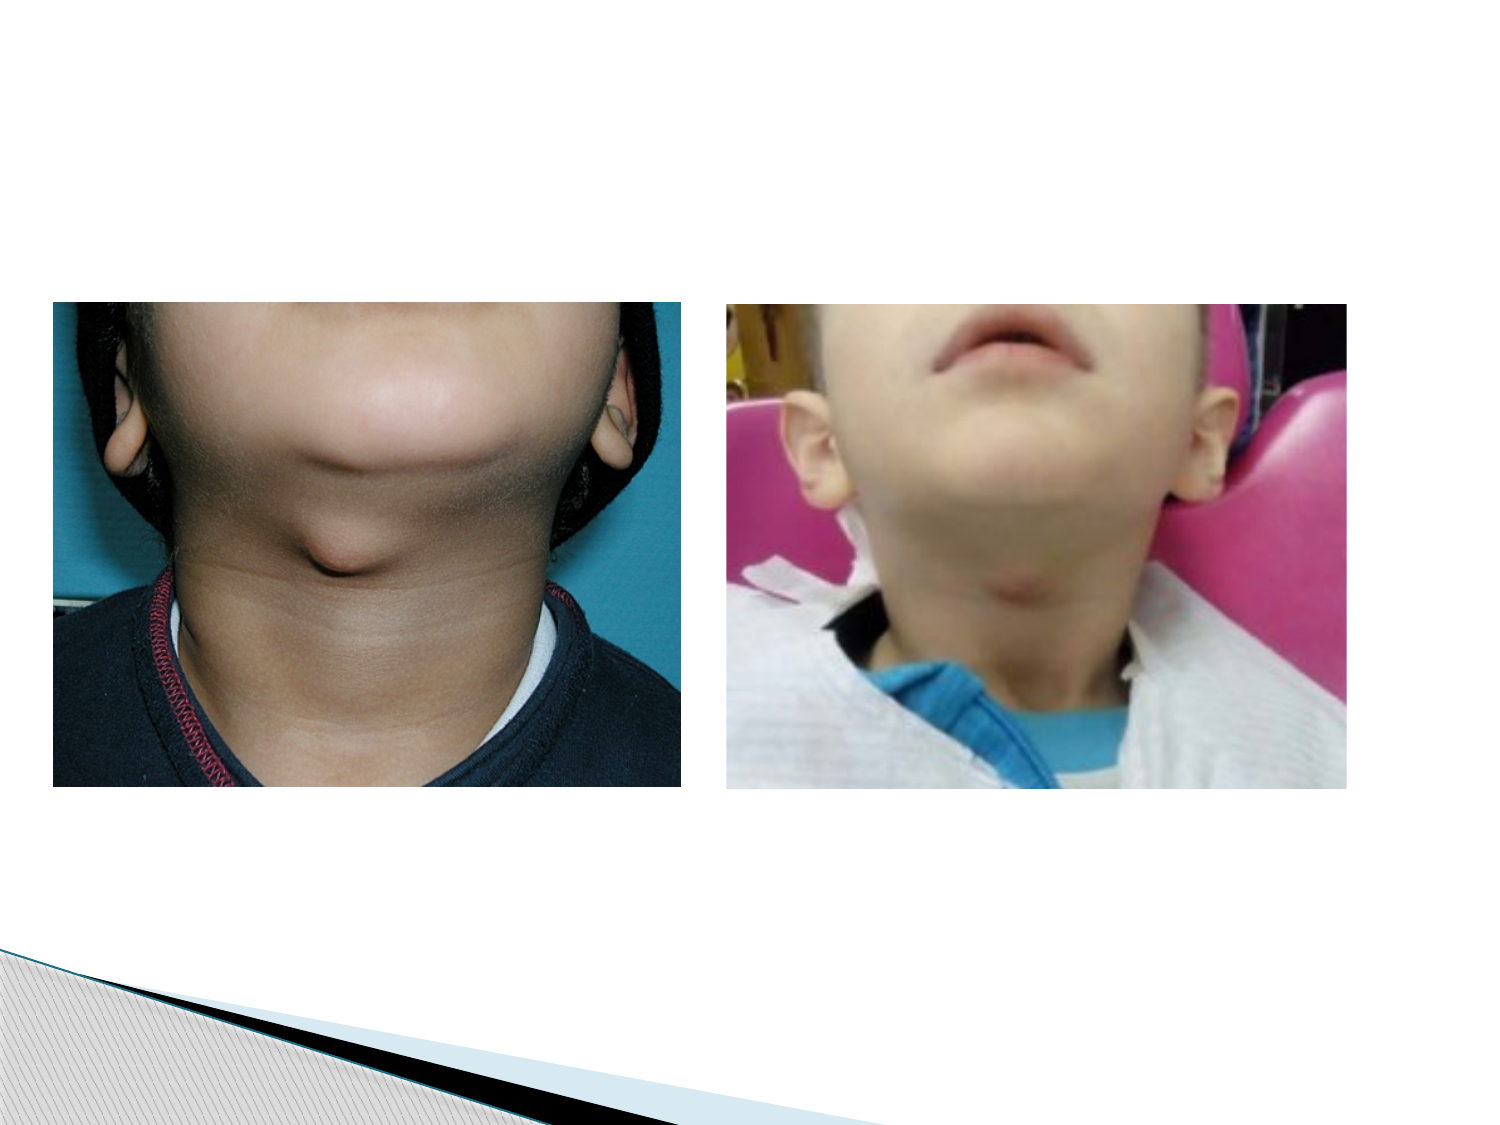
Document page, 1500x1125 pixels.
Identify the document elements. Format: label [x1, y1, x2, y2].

picture [52, 302, 681, 788]
picture [726, 304, 1347, 790]
